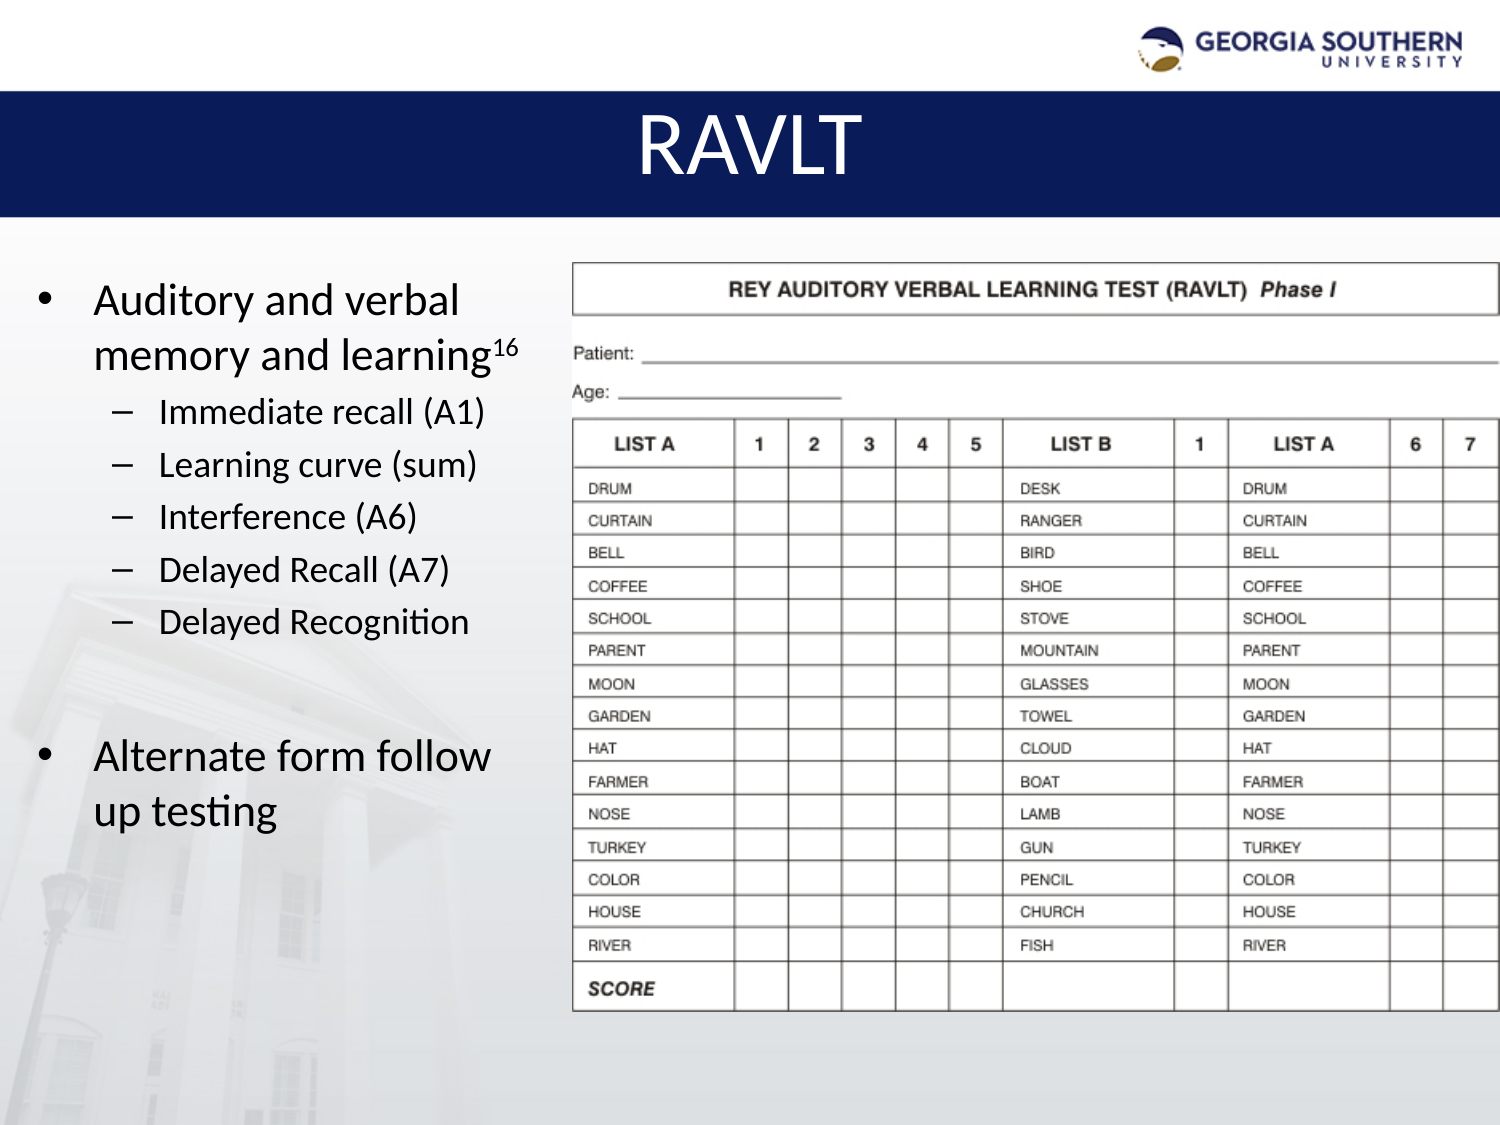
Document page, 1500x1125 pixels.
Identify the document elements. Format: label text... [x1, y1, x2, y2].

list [572, 262, 1500, 1012]
picture [0, 0, 1500, 1125]
list Auditory and verbal memory and learning16 Immediate recall (A1) Learning curve (sum) Interference (A6) Delayed Recall (A7) Delayed Recognition Alternate form follow up testing [22, 262, 543, 1005]
title RAVLT [75, 75, 1425, 263]
